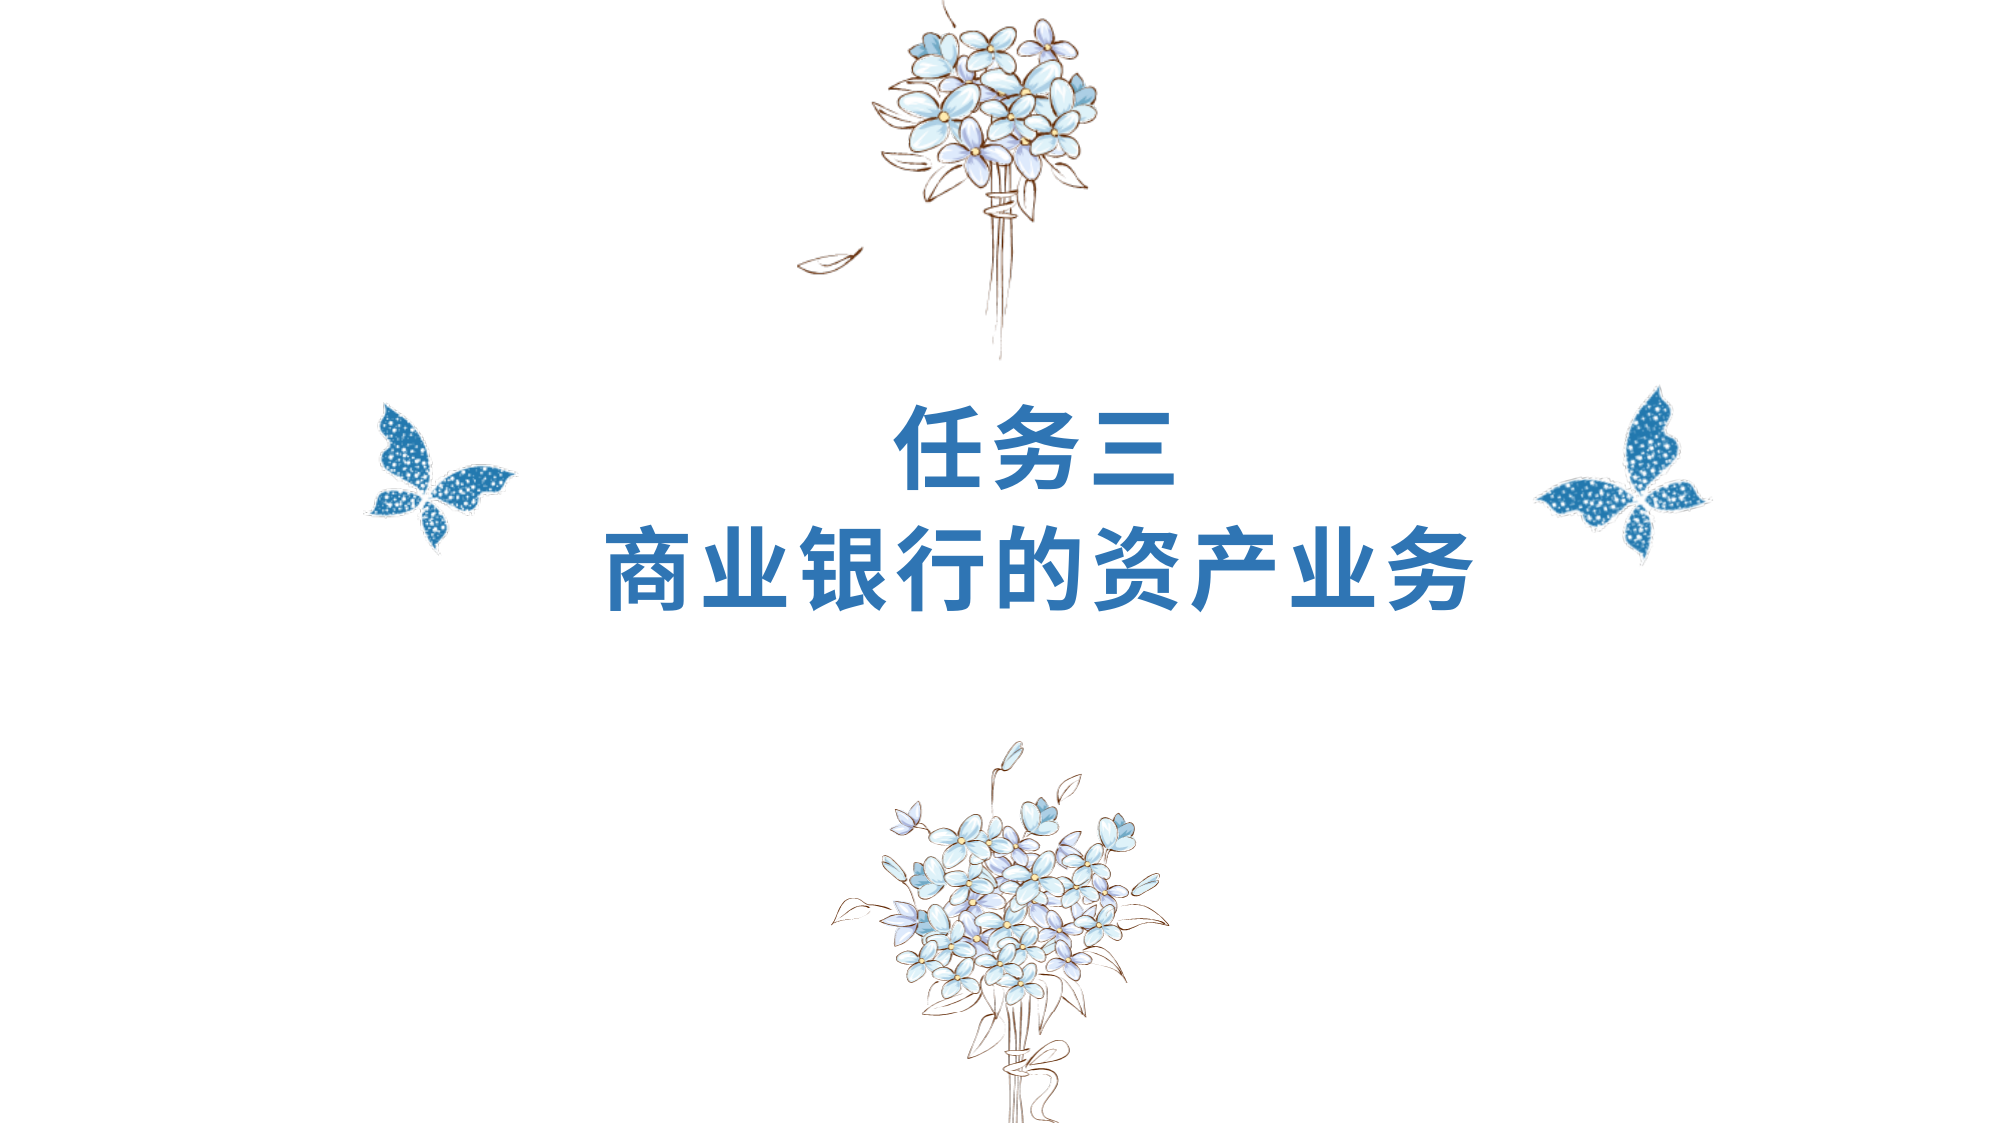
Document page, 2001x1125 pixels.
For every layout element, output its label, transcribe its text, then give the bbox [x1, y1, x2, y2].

title 任务三 商业银行的资产业务 [515, 373, 1564, 630]
picture [831, 741, 1170, 1123]
picture [363, 402, 515, 556]
picture [1564, 380, 1724, 586]
picture [797, 0, 1099, 362]
